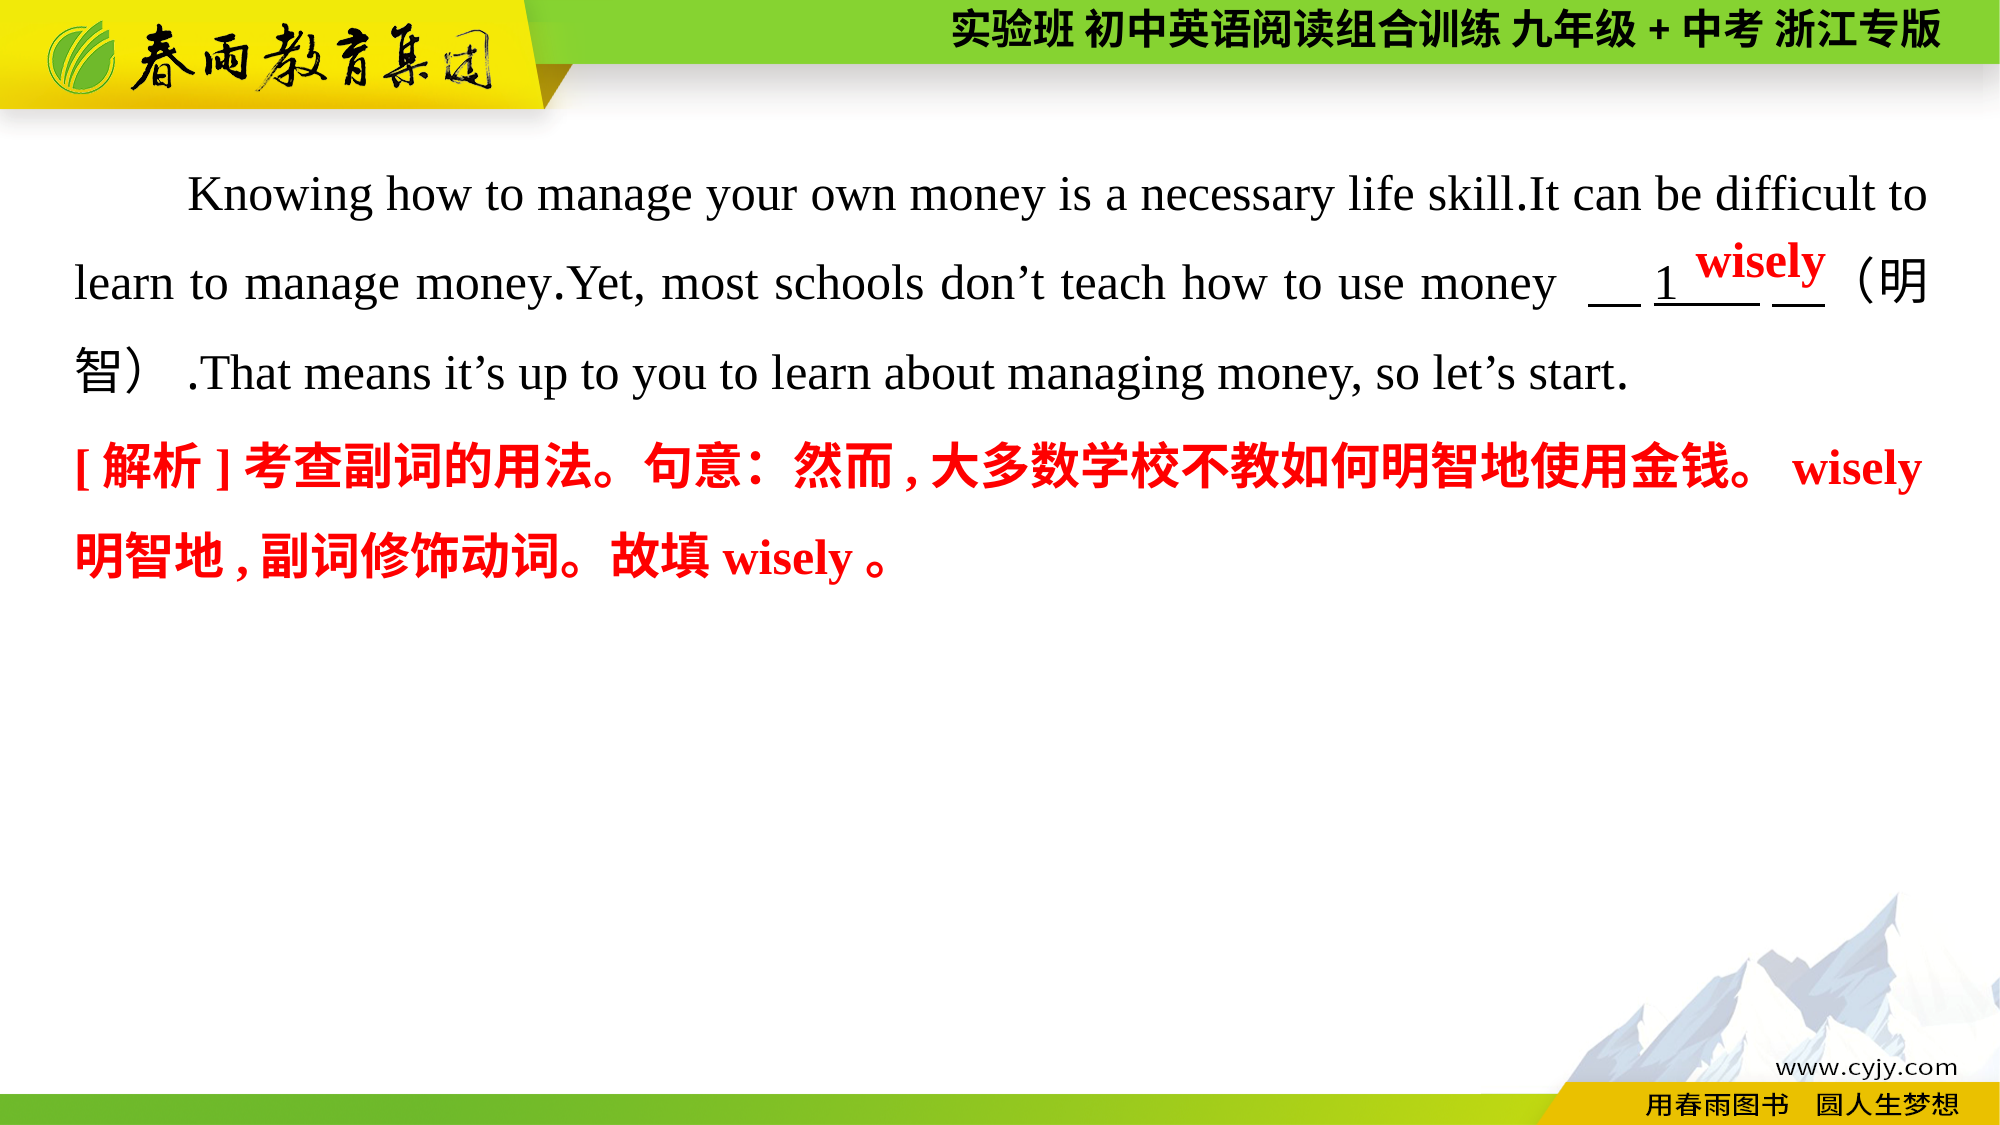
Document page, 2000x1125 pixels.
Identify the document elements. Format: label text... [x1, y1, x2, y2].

text_box [解析]考查副词的用法。句意：然而,大多数学校不教如何明智地使用金钱。wisely明智地,副词修饰动词。故填wisely。 [59, 397, 1944, 593]
list Knowing how to manage your own money is a necessary life skill.It can be difficult to learn to manage money.Yet, most schools don’t teach how to use money 1 （明智）.That means it’s up to you to learn about managing money, so let’s start. [59, 122, 1944, 397]
picture [0, 0, 2000, 1125]
text_box wisely [1680, 220, 1842, 296]
